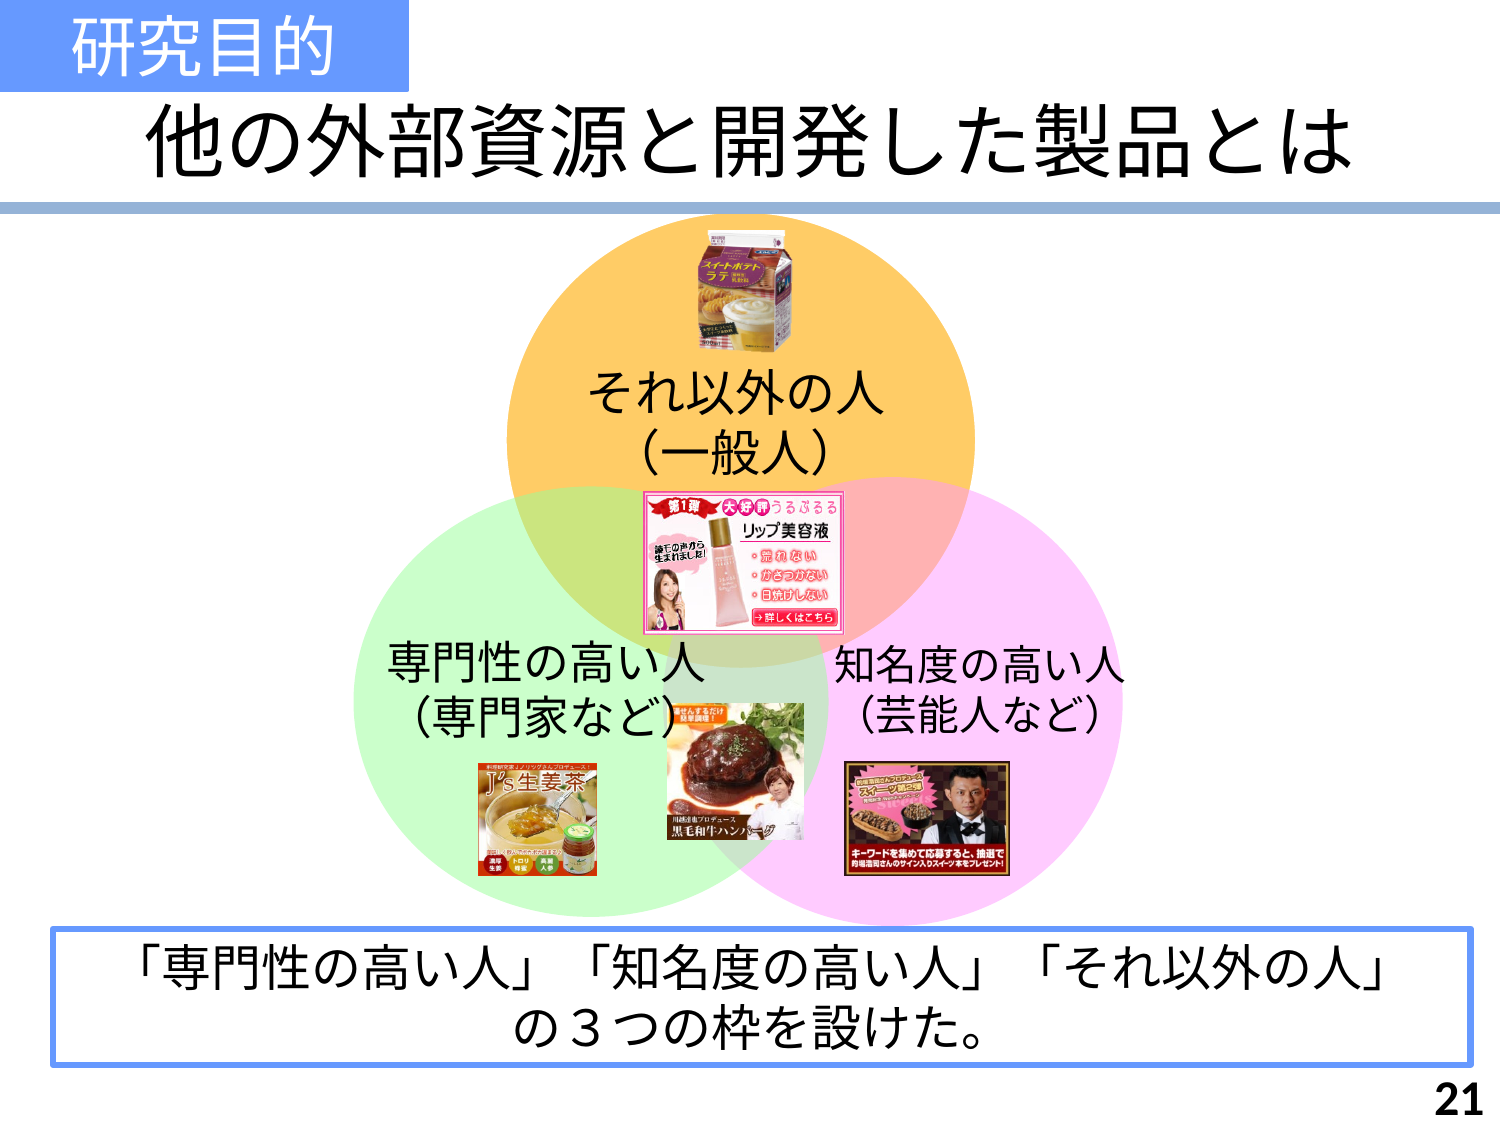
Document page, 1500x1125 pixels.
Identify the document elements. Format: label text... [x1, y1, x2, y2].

picture [667, 703, 804, 840]
text_box [51, 927, 1473, 1067]
slide_number 21 [1149, 1065, 1500, 1125]
picture [844, 761, 1010, 876]
title 他の外部資源と開発した製品とは [75, 45, 1425, 202]
picture [643, 491, 845, 635]
picture [477, 762, 597, 877]
text_box 研究目的 [0, 0, 409, 92]
picture [659, 230, 829, 355]
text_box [41, 219, 1436, 918]
